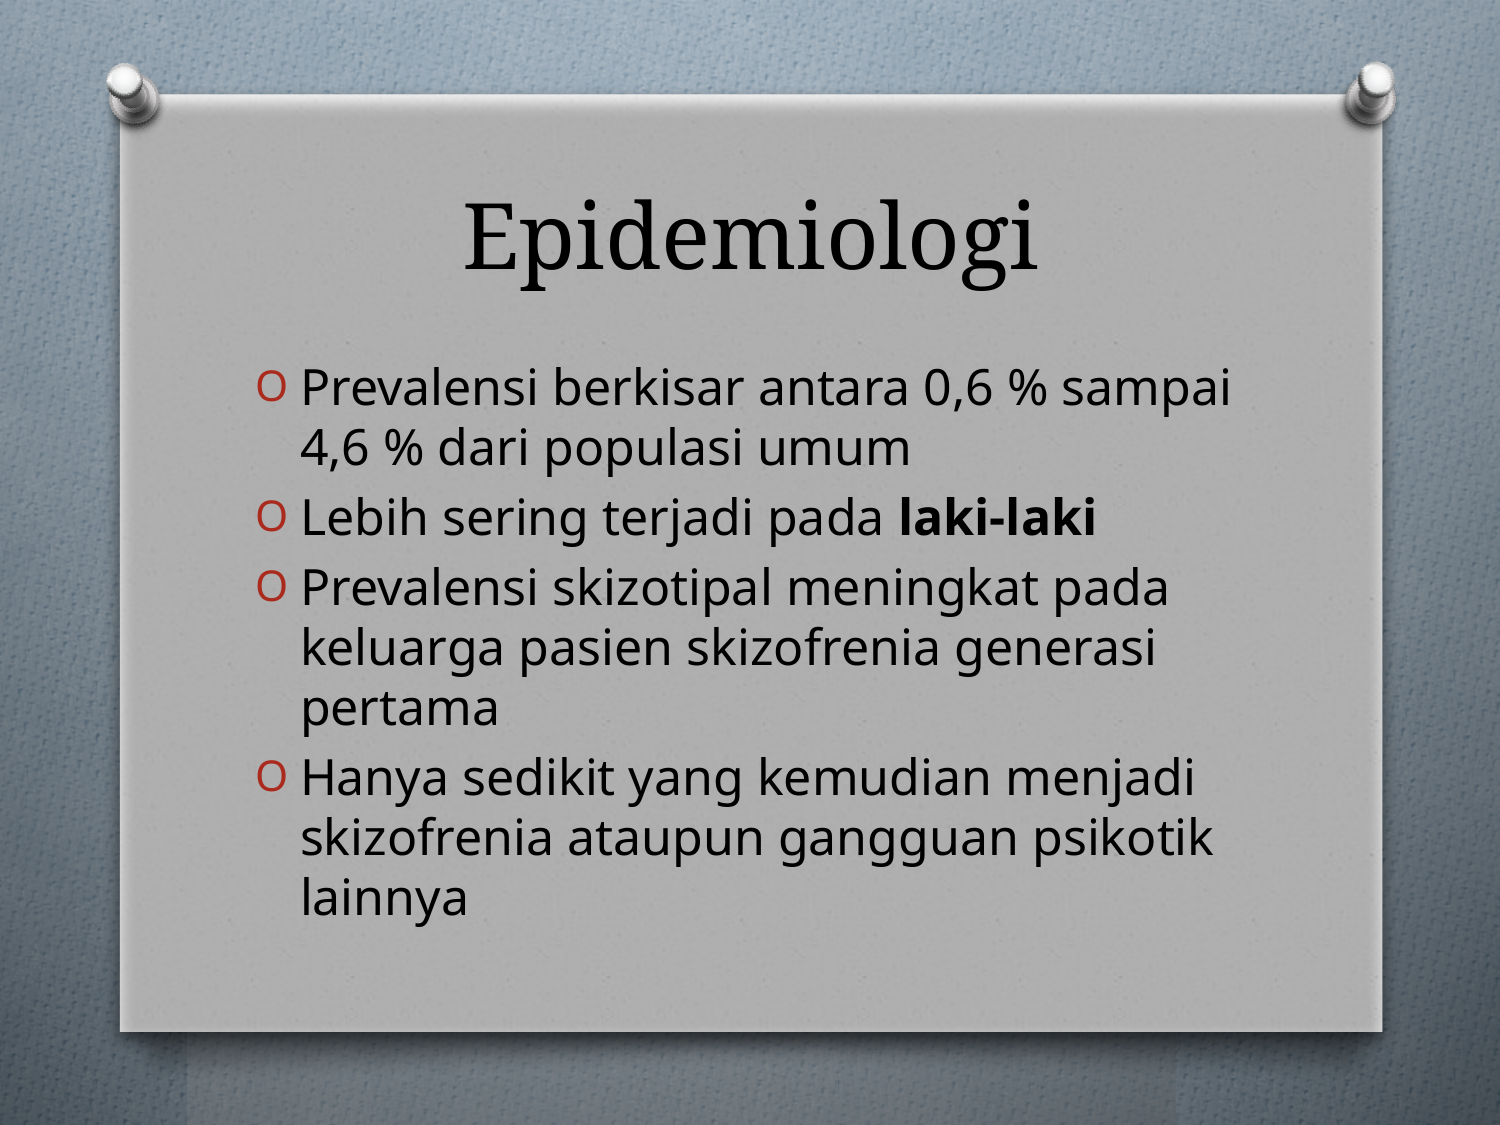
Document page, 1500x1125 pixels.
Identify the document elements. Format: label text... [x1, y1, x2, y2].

picture [75, 29, 198, 153]
picture [1317, 35, 1439, 156]
title Epidemiologi [179, 134, 1323, 332]
list Prevalensi berkisar antara 0,6 % sampai 4,6 % dari populasi umum Lebih sering terjadi pada laki-laki Prevalensi skizotipal meningkat pada keluarga pasien skizofrenia generasi pertama Hanya sedikit yang kemudian menjadi skizofrenia ataupun gangguan psikotik lainnya [240, 347, 1257, 939]
